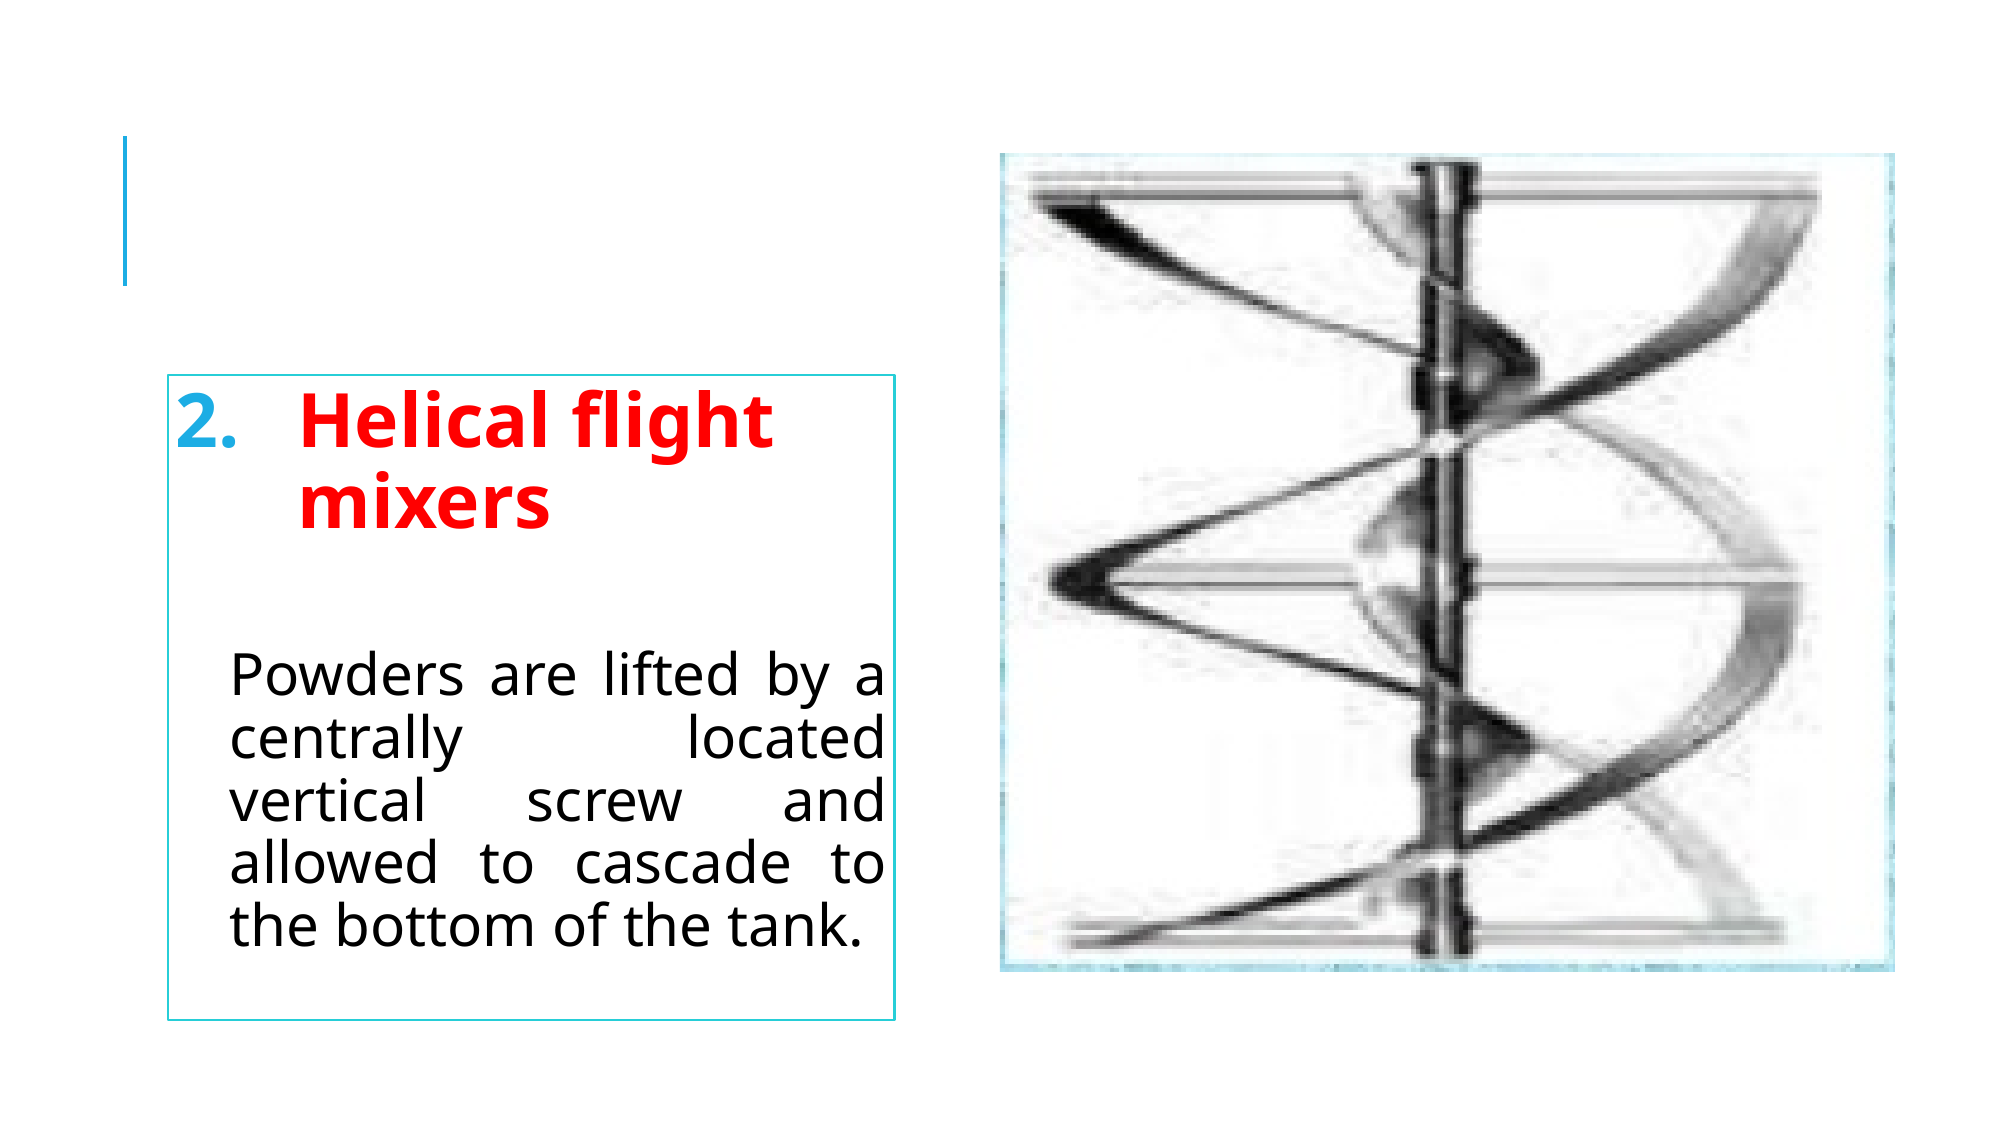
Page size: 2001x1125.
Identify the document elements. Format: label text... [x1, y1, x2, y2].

list Helical flight mixers Powders are lifted by a centrally located vertical screw and allowed to cascade to the bottom of the tank. [167, 374, 896, 1021]
picture [999, 153, 1896, 972]
